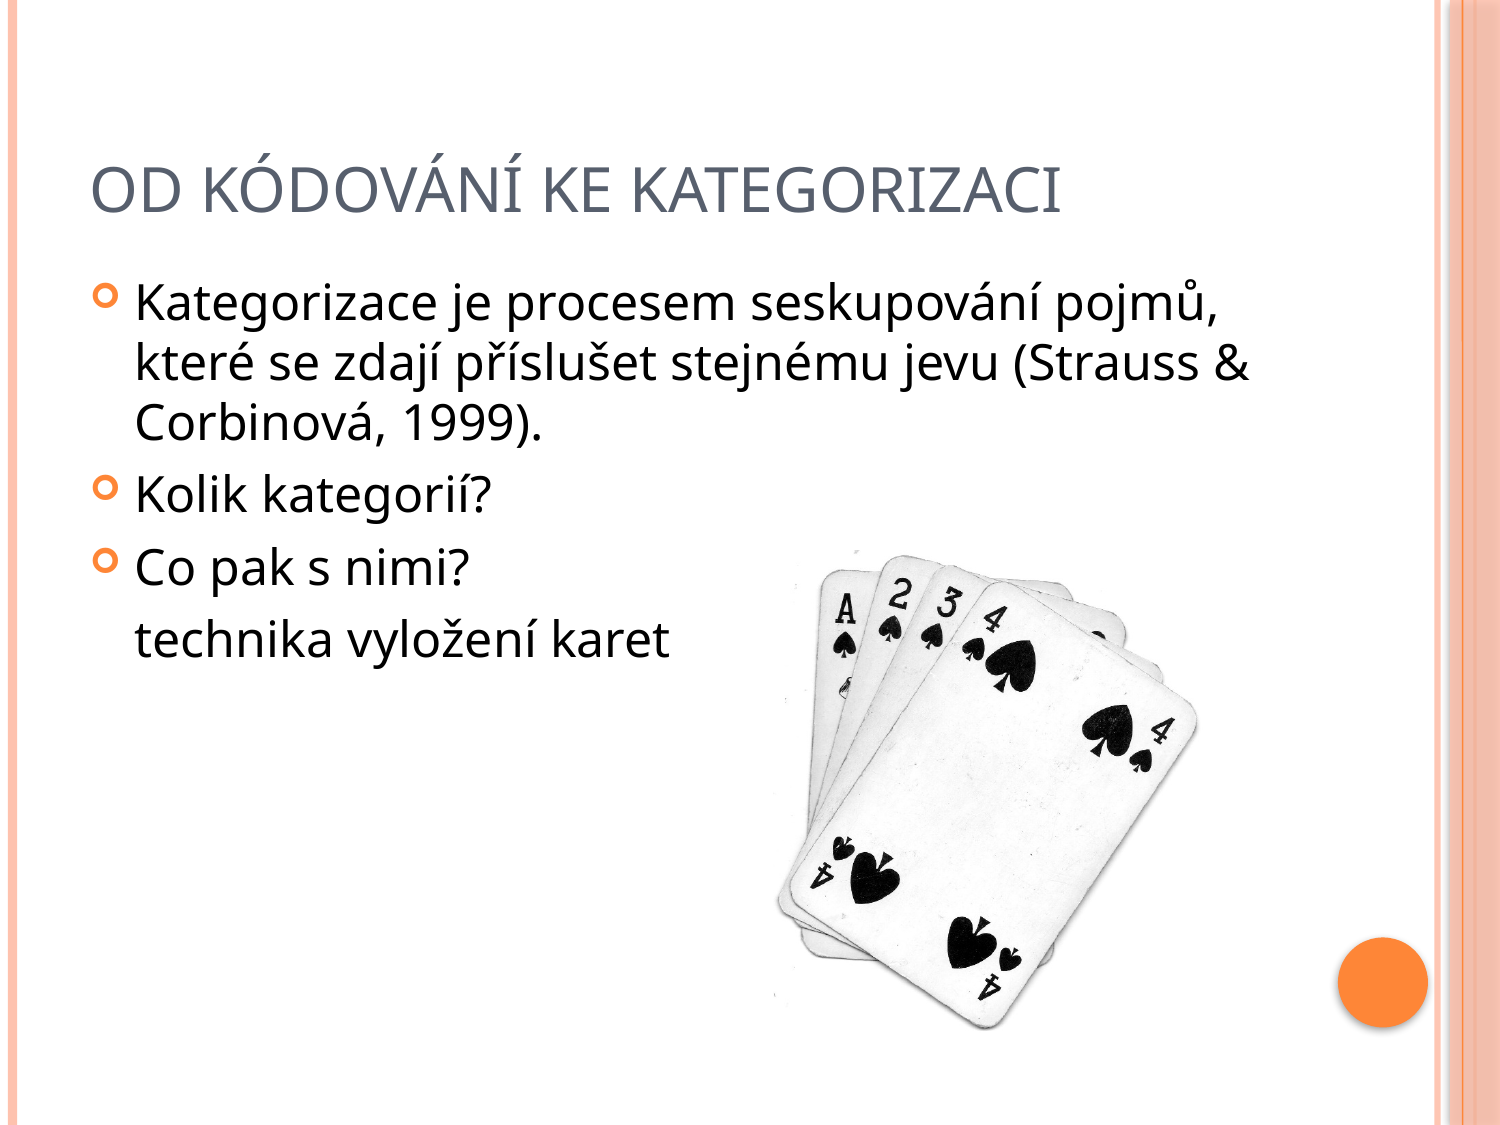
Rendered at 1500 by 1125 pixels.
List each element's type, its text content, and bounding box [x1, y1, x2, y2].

title Od kódování ke kategorizaci [75, 45, 1300, 233]
picture [773, 550, 1204, 1037]
list Kategorizace je procesem seskupování pojmů, které se zdají příslušet stejnému jevu (Strauss & Corbinová, 1999). Kolik kategorií? Co pak s nimi? technika vyložení karet [75, 262, 1300, 1062]
